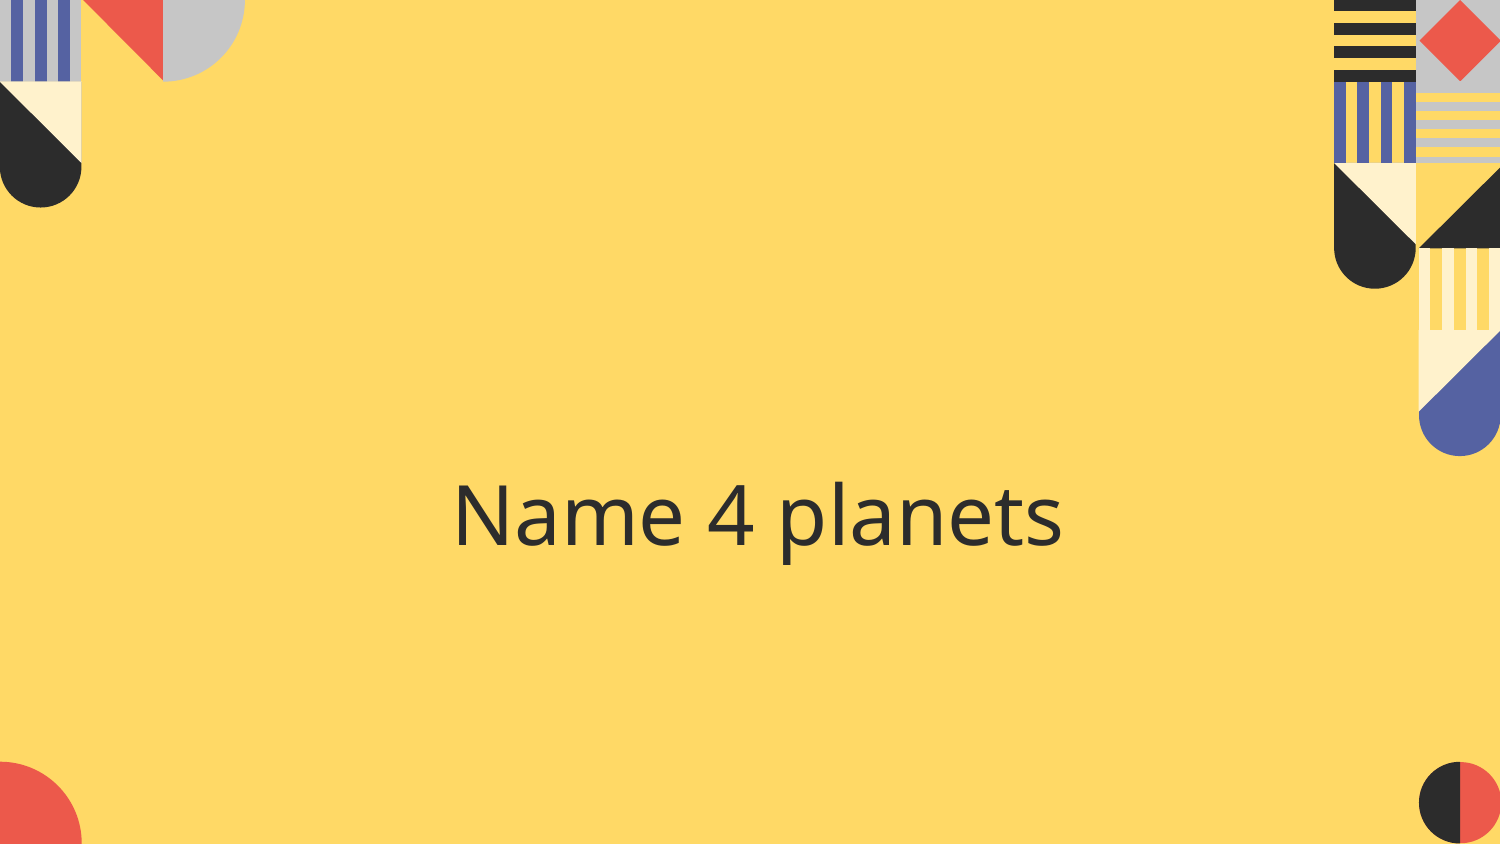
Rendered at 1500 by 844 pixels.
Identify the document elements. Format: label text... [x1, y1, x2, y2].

list Name 4 planets [152, 257, 1340, 755]
